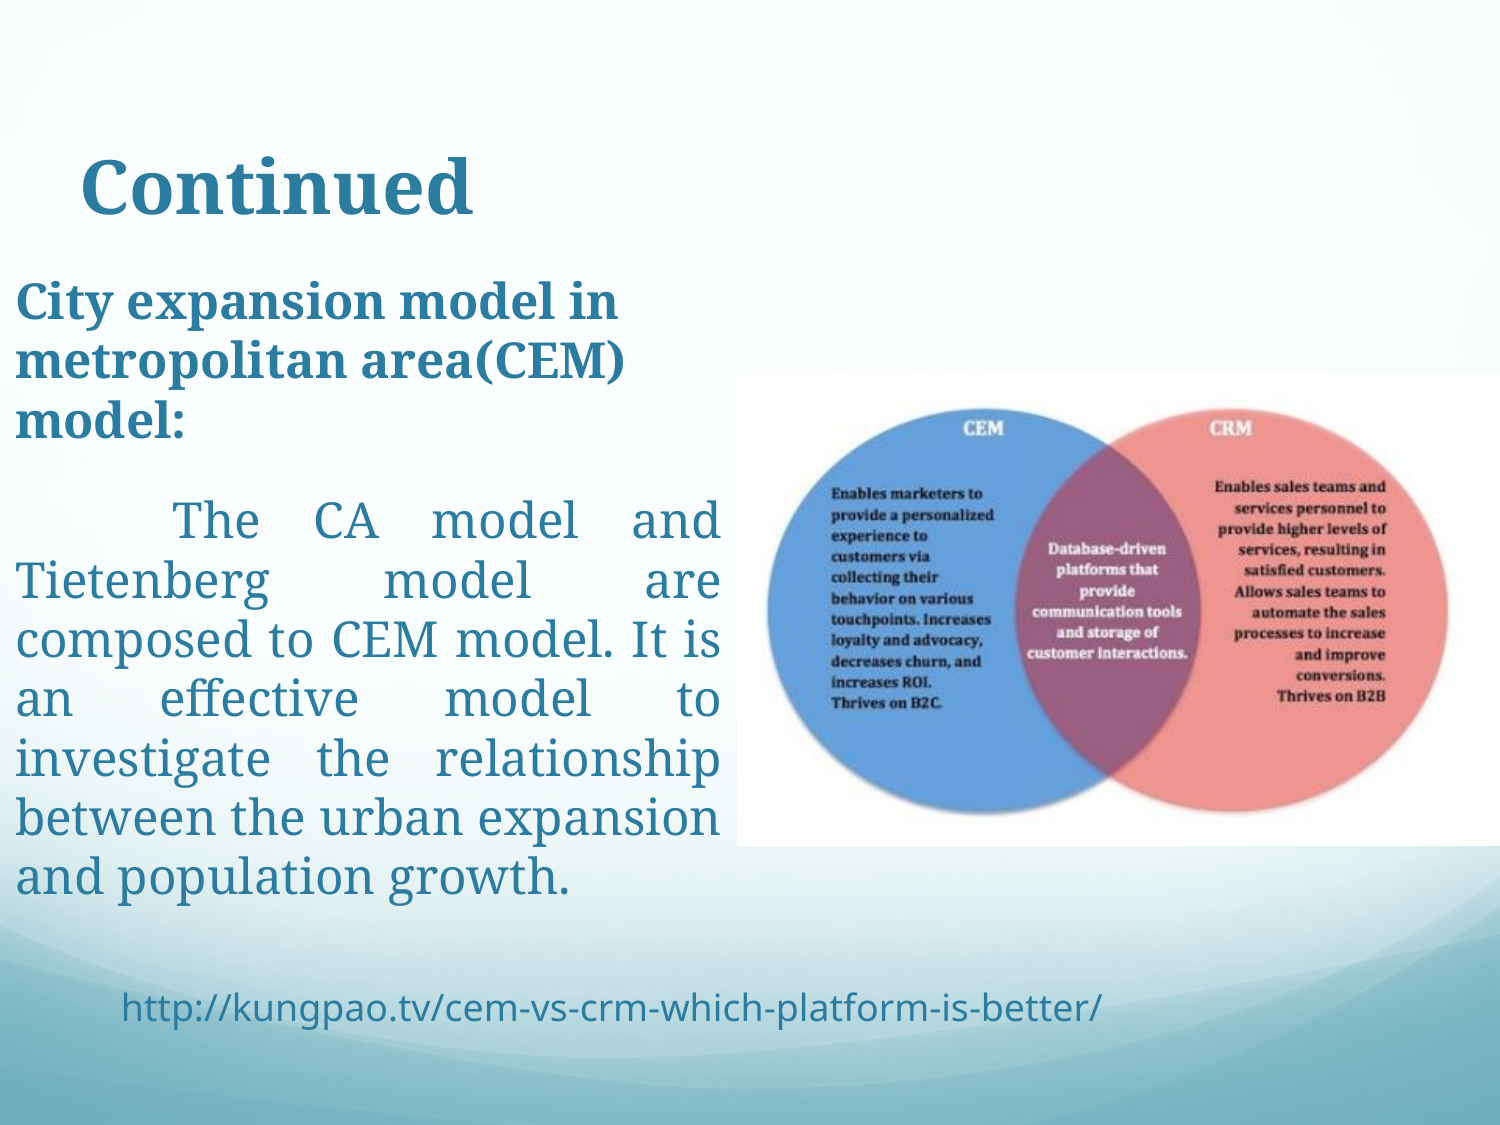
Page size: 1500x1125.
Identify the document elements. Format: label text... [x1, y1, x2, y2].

title Continued [64, 17, 1384, 237]
picture [736, 372, 1500, 846]
list City expansion model in metropolitan area(CEM) model: The CA model and Tietenberg model are composed to CEM model. It is an effective model to investigate the relationship between the urban expansion and population growth. [0, 262, 737, 975]
text_box http://kungpao.tv/cem-vs-crm-which-platform-is-better/ [106, 976, 1119, 1037]
